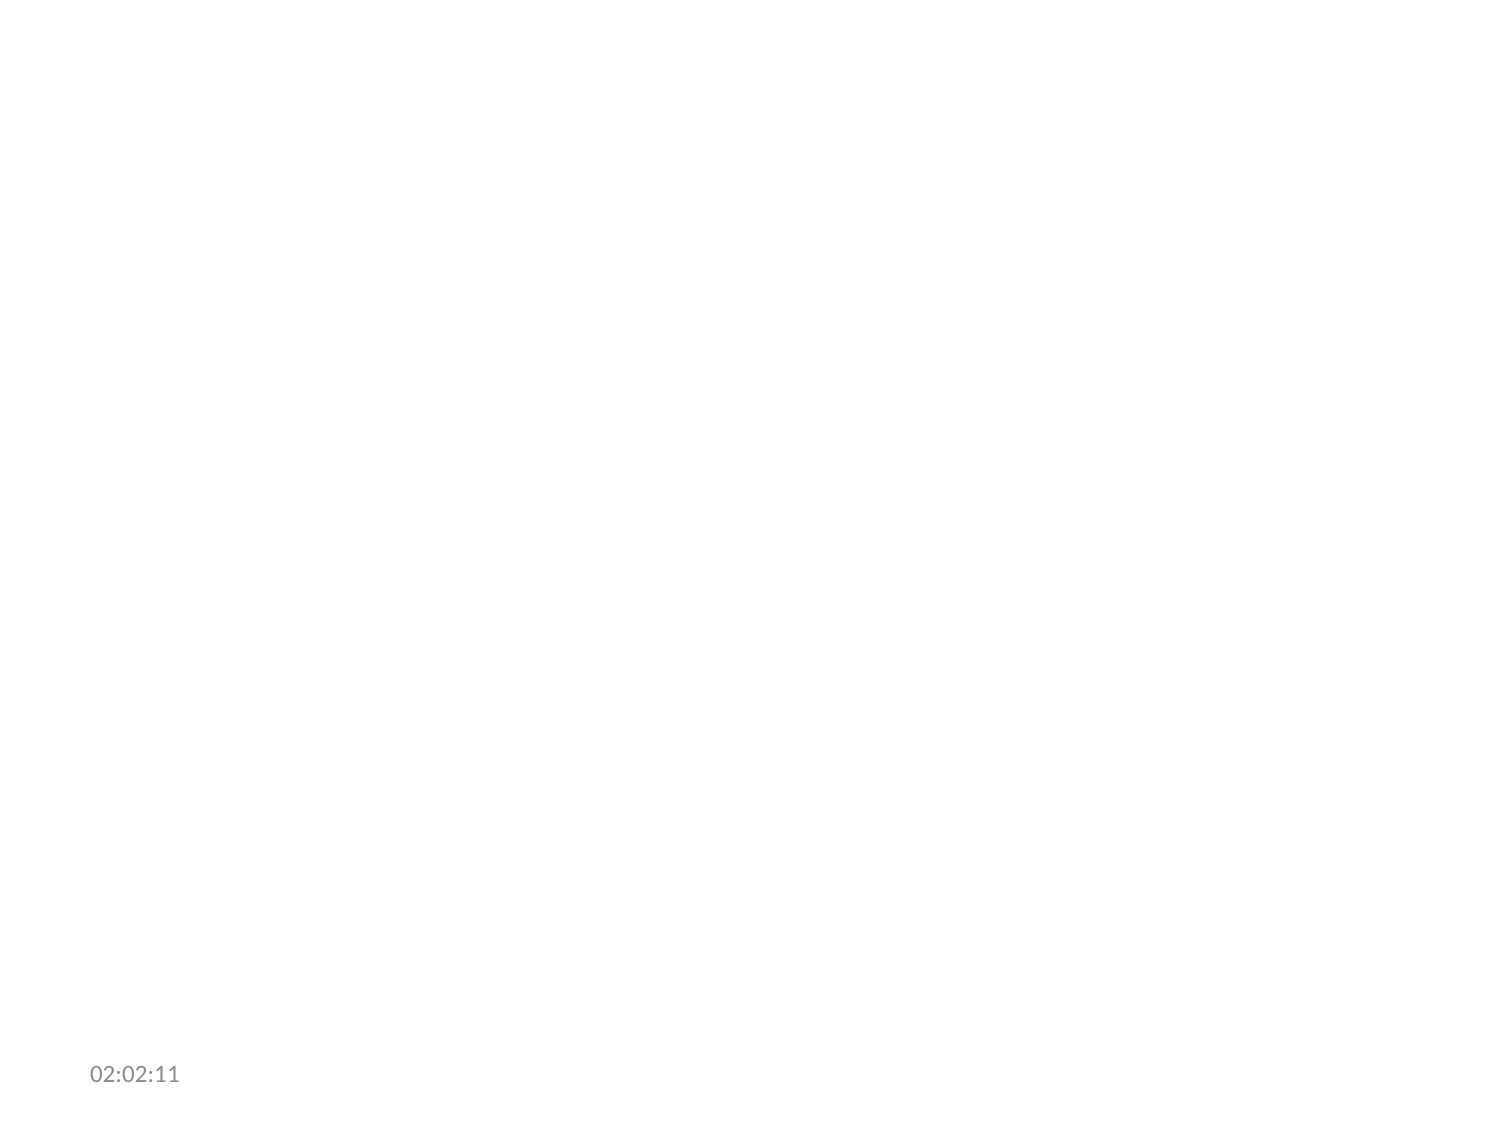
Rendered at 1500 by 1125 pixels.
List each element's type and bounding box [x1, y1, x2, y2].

slide_number [75, 1042, 425, 1103]
